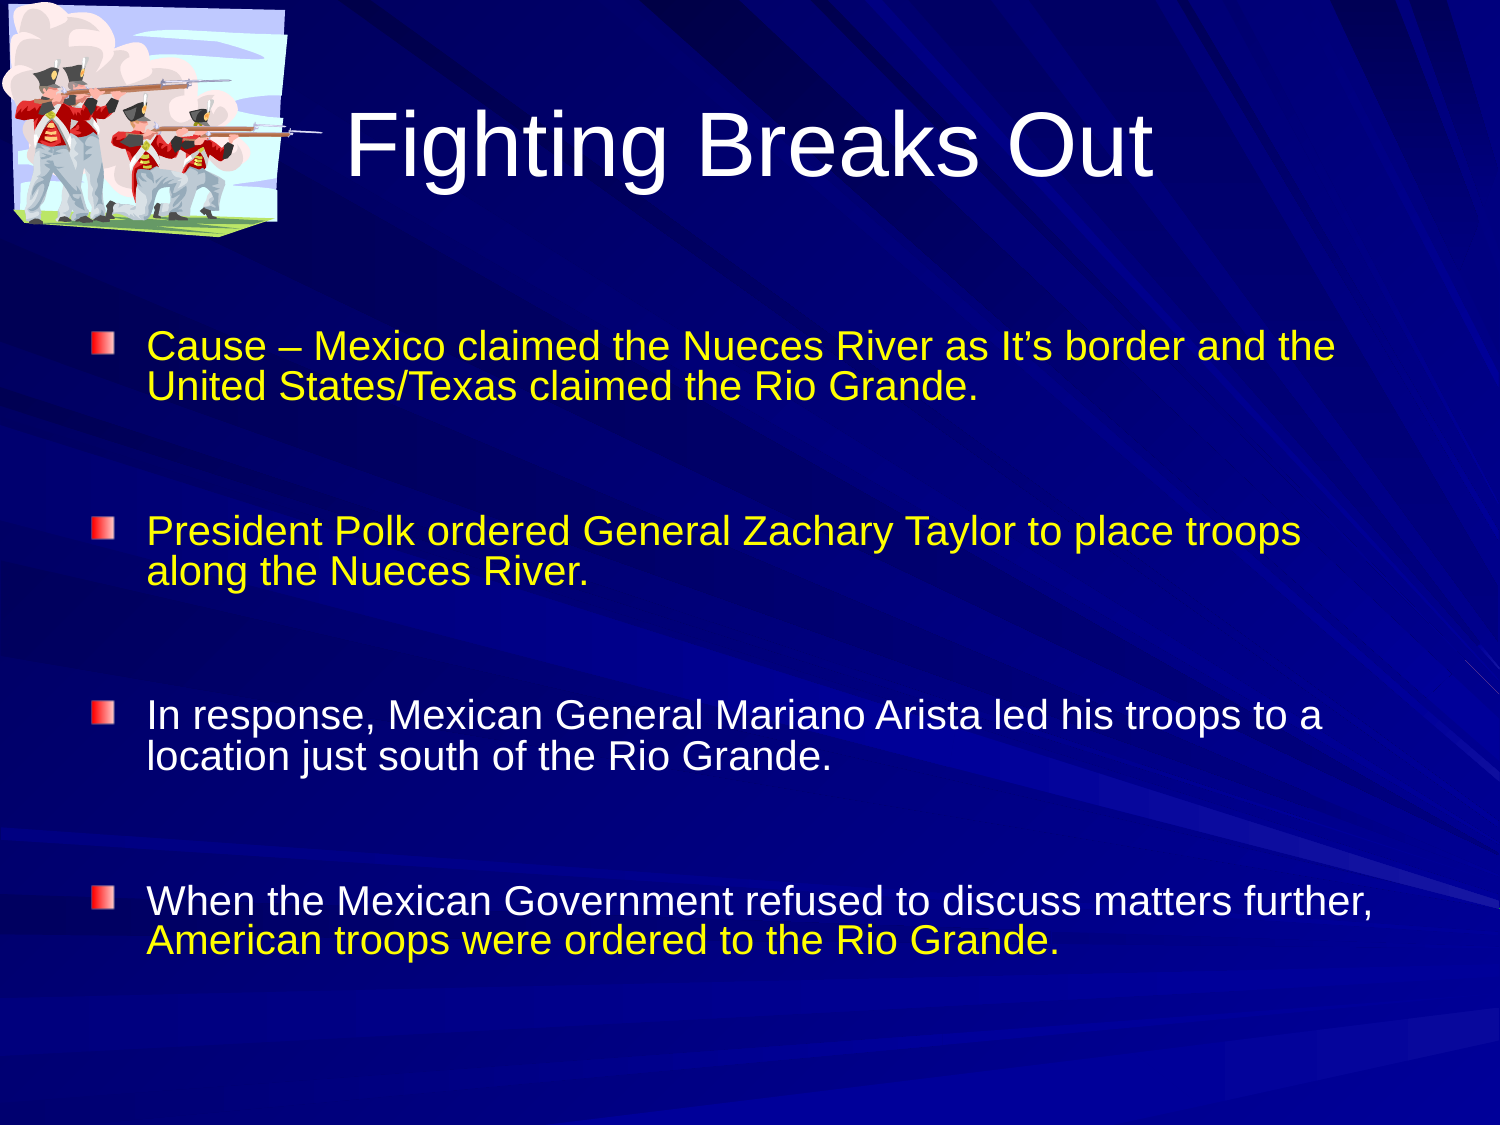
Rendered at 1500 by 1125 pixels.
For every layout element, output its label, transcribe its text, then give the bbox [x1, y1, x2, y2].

list Cause – Mexico claimed the Nueces River as It’s border and the United States/Texas claimed the Rio Grande. President Polk ordered General Zachary Taylor to place troops along the Nueces River. In response, Mexican General Mariano Arista led his troops to a location just south of the Rio Grande. When the Mexican Government refused to discuss matters further, American troops were ordered to the Rio Grande. [74, 262, 1426, 1006]
picture [90, 884, 117, 912]
picture [90, 699, 117, 727]
picture [90, 515, 117, 542]
picture [0, 0, 326, 240]
title Fighting Breaks Out [329, 45, 1426, 234]
picture [90, 330, 117, 357]
